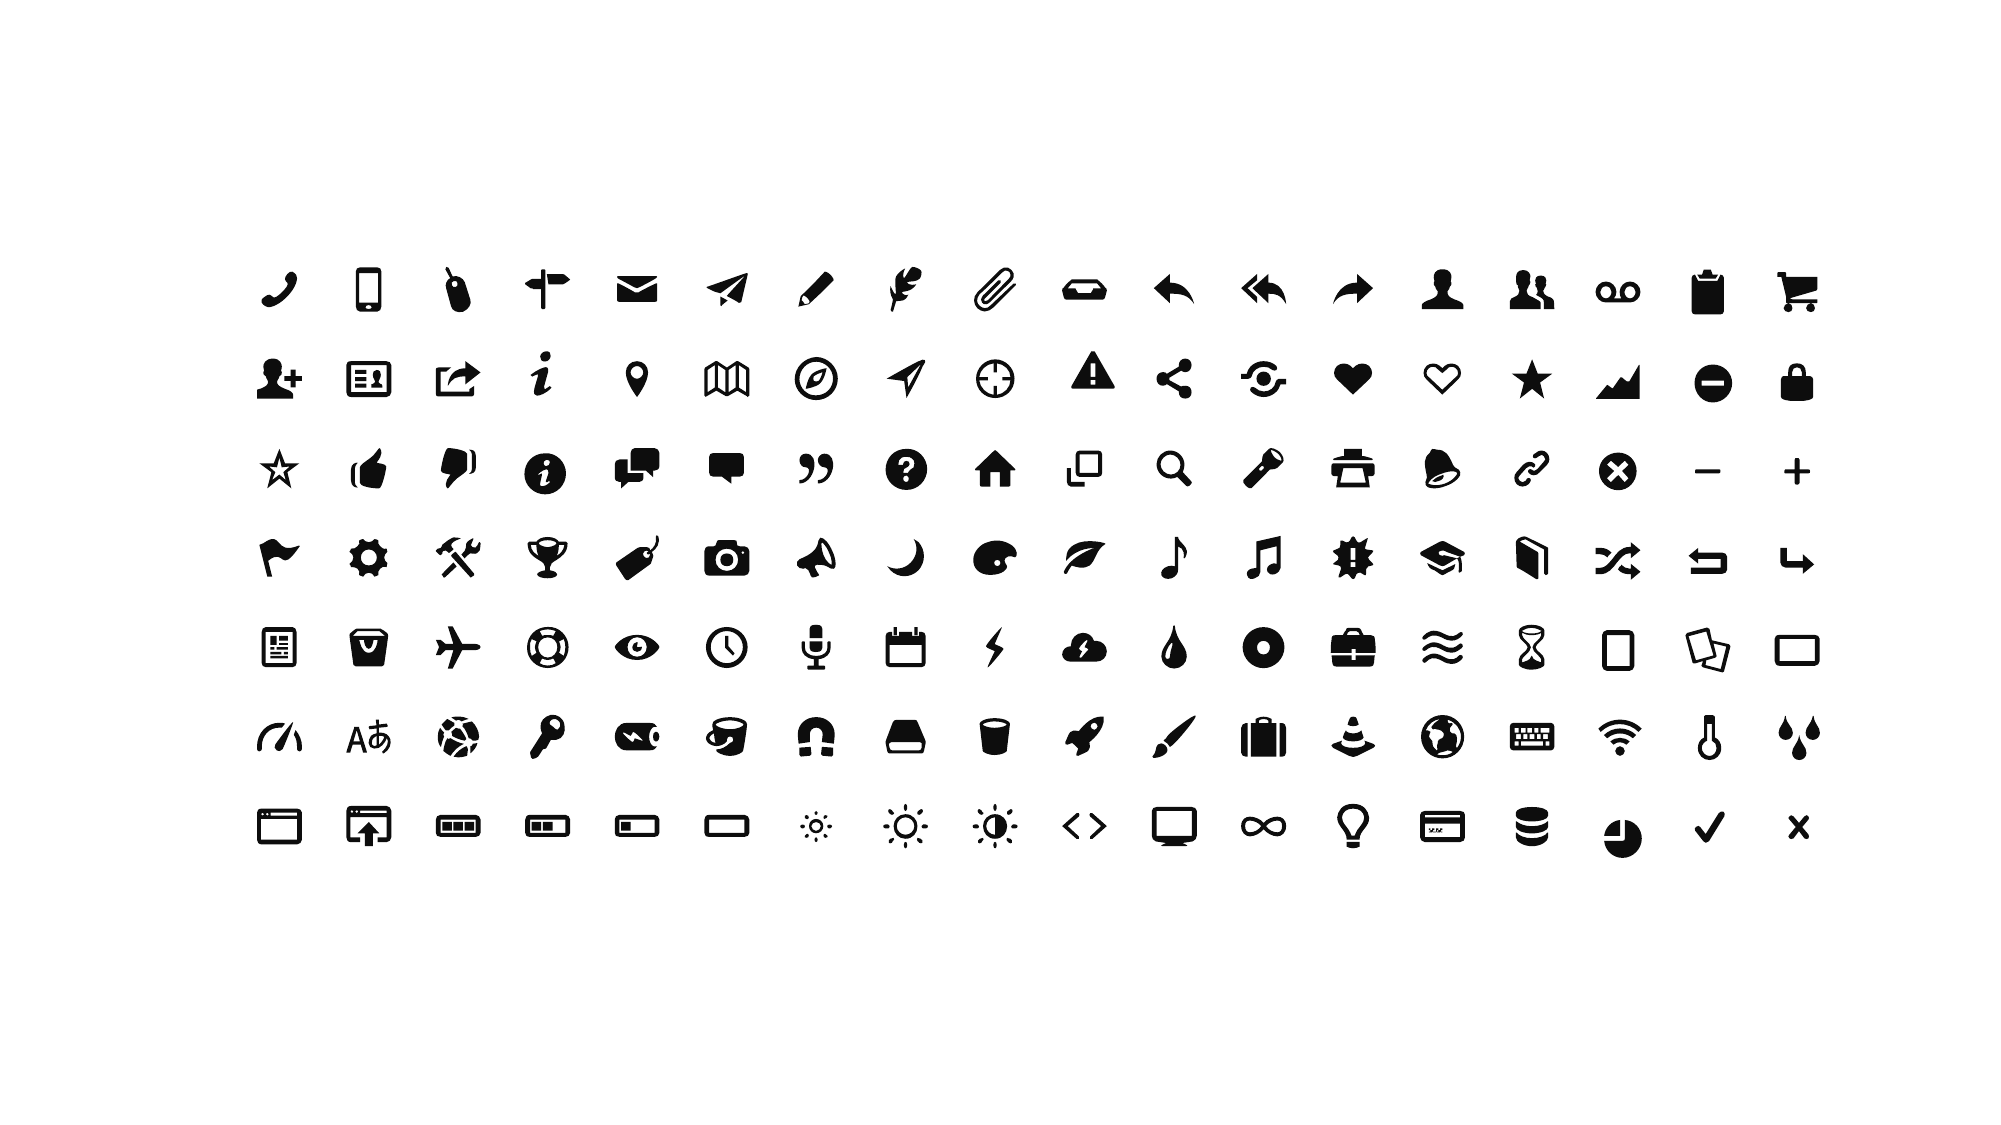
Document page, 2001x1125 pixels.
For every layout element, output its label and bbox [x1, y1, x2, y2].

text_box [293, 730, 302, 752]
text_box [1420, 810, 1465, 843]
text_box [978, 837, 984, 844]
text_box [437, 727, 445, 747]
text_box [1331, 463, 1375, 488]
text_box [349, 539, 388, 577]
text_box [916, 837, 923, 844]
text_box [1153, 273, 1195, 305]
text_box [453, 746, 468, 758]
text_box [705, 717, 748, 756]
text_box [1337, 803, 1370, 840]
text_box [983, 814, 1008, 839]
text_box [524, 453, 566, 495]
text_box [1065, 716, 1104, 756]
text_box [1595, 281, 1641, 303]
text_box [359, 448, 387, 489]
text_box [797, 537, 836, 578]
text_box [1602, 630, 1635, 671]
text_box [617, 276, 658, 289]
text_box [257, 358, 294, 399]
text_box [1421, 715, 1465, 759]
text_box [1420, 541, 1465, 573]
text_box [630, 448, 660, 478]
text_box [346, 361, 392, 398]
text_box [1241, 361, 1278, 379]
text_box [1603, 728, 1637, 739]
text_box [887, 538, 924, 577]
text_box [625, 361, 649, 398]
text_box [1688, 547, 1728, 574]
text_box [973, 540, 1017, 575]
text_box [1156, 450, 1192, 487]
text_box [893, 814, 918, 839]
text_box [1423, 363, 1462, 395]
text_box [1514, 461, 1536, 487]
text_box [1334, 363, 1373, 395]
text_box [709, 453, 744, 484]
text_box [447, 361, 481, 386]
text_box [1805, 715, 1820, 740]
text_box [441, 718, 455, 731]
text_box [1535, 275, 1555, 310]
text_box [530, 367, 552, 396]
text_box [797, 717, 835, 744]
text_box [1598, 719, 1642, 732]
text_box [525, 269, 571, 310]
text_box [972, 824, 980, 829]
text_box [1422, 630, 1463, 641]
text_box [469, 449, 476, 474]
text_box [808, 818, 824, 834]
text_box [441, 562, 457, 578]
text_box [1515, 821, 1549, 834]
text_box [1062, 813, 1080, 839]
text_box [1518, 624, 1545, 670]
text_box [435, 367, 475, 397]
text_box [1509, 270, 1541, 310]
text_box [1778, 715, 1793, 740]
text_box [435, 626, 481, 669]
text_box [1784, 458, 1811, 485]
text_box [986, 627, 1004, 668]
text_box [974, 450, 1016, 487]
text_box [799, 453, 815, 484]
text_box [1279, 723, 1287, 757]
text_box [1071, 351, 1115, 389]
text_box [1695, 469, 1721, 474]
text_box [1161, 625, 1187, 669]
text_box [614, 634, 660, 661]
text_box [1156, 358, 1192, 399]
text_box [704, 814, 750, 837]
text_box [346, 726, 367, 753]
text_box [1243, 448, 1284, 489]
text_box [440, 448, 468, 489]
text_box [1006, 837, 1012, 844]
text_box [886, 359, 926, 398]
text_box [435, 814, 481, 837]
text_box [257, 722, 286, 752]
text_box [355, 267, 382, 312]
text_box [1241, 273, 1258, 304]
text_box [1333, 273, 1374, 305]
text_box [435, 537, 461, 556]
text_box [1342, 730, 1364, 742]
text_box [1242, 627, 1285, 669]
text_box [1066, 468, 1085, 487]
text_box [1617, 563, 1641, 580]
text_box [1777, 272, 1818, 313]
text_box [1610, 737, 1630, 745]
text_box [257, 808, 302, 845]
text_box [1331, 655, 1375, 667]
text_box [720, 296, 728, 307]
text_box [1241, 723, 1248, 757]
text_box [885, 448, 928, 490]
text_box [1596, 364, 1640, 399]
text_box [1250, 378, 1287, 398]
text_box [1246, 535, 1281, 579]
text_box [705, 626, 748, 669]
text_box [540, 351, 551, 362]
text_box [976, 359, 1015, 399]
text_box [1241, 816, 1287, 837]
text_box [527, 536, 568, 579]
text_box [1515, 832, 1549, 847]
text_box [1163, 715, 1196, 747]
text_box [445, 266, 471, 313]
text_box [470, 743, 478, 754]
text_box [888, 837, 895, 844]
text_box [1424, 448, 1461, 489]
text_box [261, 271, 298, 308]
text_box [706, 273, 748, 303]
text_box [462, 721, 480, 741]
text_box [350, 462, 358, 488]
text_box [704, 540, 750, 576]
text_box [368, 719, 391, 754]
text_box [614, 459, 644, 489]
text_box [525, 814, 571, 837]
text_box [614, 722, 658, 751]
text_box [801, 624, 831, 670]
text_box [1422, 642, 1463, 653]
text_box [443, 738, 464, 756]
text_box [1075, 450, 1103, 477]
text_box [1333, 448, 1373, 461]
text_box [1774, 634, 1820, 666]
text_box [1780, 363, 1814, 401]
text_box [349, 628, 389, 667]
text_box [259, 539, 300, 577]
text_box [1152, 743, 1168, 758]
text_box [451, 727, 467, 741]
text_box [1685, 627, 1731, 673]
text_box [1332, 536, 1374, 580]
text_box [1515, 806, 1549, 822]
text_box [888, 809, 895, 815]
text_box [1788, 815, 1810, 840]
text_box [1151, 806, 1197, 847]
text_box [1089, 813, 1107, 839]
text_box [1421, 269, 1464, 310]
text_box [979, 718, 1010, 756]
text_box [1528, 450, 1550, 476]
text_box [357, 821, 380, 847]
text_box [1792, 735, 1807, 761]
text_box [890, 266, 922, 312]
text_box [1250, 716, 1277, 757]
text_box [346, 805, 392, 843]
text_box [798, 271, 834, 307]
text_box [653, 731, 660, 742]
text_box [903, 841, 908, 849]
text_box [885, 719, 926, 754]
text_box [817, 453, 834, 484]
text_box [1691, 269, 1724, 315]
text_box [974, 267, 1016, 312]
text_box [284, 369, 302, 388]
text_box [1252, 273, 1287, 305]
text_box [1062, 632, 1107, 662]
text_box [1595, 542, 1641, 575]
text_box [1161, 536, 1187, 579]
text_box [1515, 536, 1549, 580]
text_box [274, 722, 294, 752]
text_box [704, 361, 750, 398]
text_box [885, 627, 926, 668]
text_box [527, 626, 569, 669]
text_box [1331, 740, 1376, 757]
text_box [1330, 627, 1376, 653]
text_box [1598, 452, 1637, 491]
text_box [259, 448, 300, 489]
text_box [794, 356, 838, 401]
text_box [1780, 547, 1815, 574]
text_box [1346, 841, 1360, 849]
text_box [1509, 722, 1555, 751]
text_box [1256, 371, 1271, 386]
text_box [1697, 715, 1722, 761]
text_box [261, 627, 297, 668]
text_box [617, 283, 658, 302]
text_box [977, 809, 984, 815]
text_box [1604, 819, 1642, 858]
text_box [1694, 364, 1733, 403]
text_box [1062, 279, 1107, 300]
text_box [451, 538, 481, 578]
text_box [451, 716, 469, 722]
text_box [1422, 653, 1463, 664]
text_box [1427, 563, 1456, 576]
text_box [1511, 359, 1553, 399]
text_box [1063, 541, 1106, 574]
text_box [821, 746, 834, 757]
text_box [903, 803, 908, 812]
text_box [614, 814, 660, 837]
text_box [1694, 811, 1725, 843]
text_box [1615, 746, 1625, 756]
text_box [530, 714, 565, 759]
text_box [799, 746, 812, 757]
text_box [615, 535, 659, 581]
text_box [1347, 716, 1359, 727]
